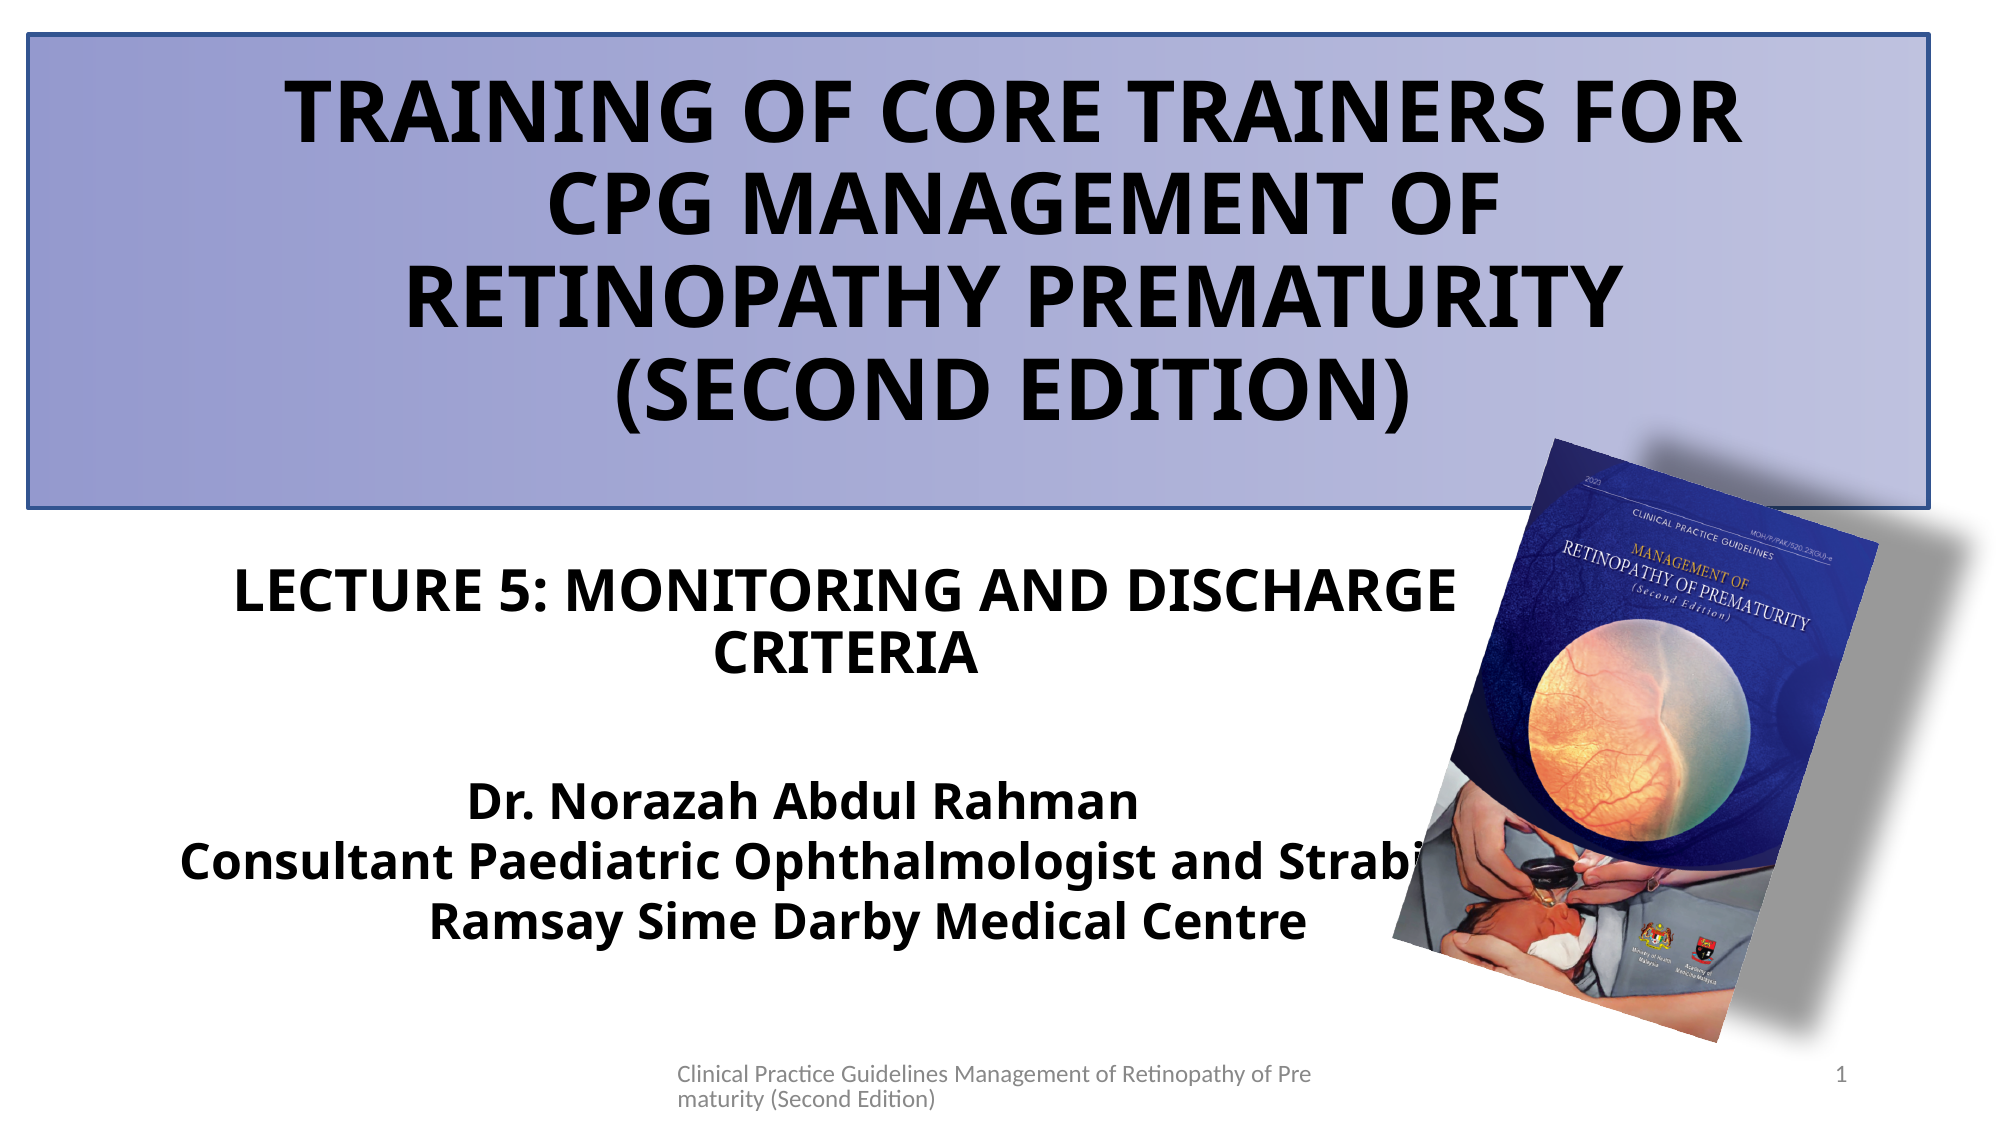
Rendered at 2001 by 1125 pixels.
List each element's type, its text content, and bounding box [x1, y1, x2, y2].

text_box TRAINING OF CORE TRAINERS FOR CPG MANAGEMENT OF RETINOPATHY PREMATURITY (SECOND EDITION) [263, 55, 1764, 447]
text_box [26, 32, 1931, 510]
slide_number 1 [1412, 1042, 1863, 1103]
title LECTURE 5: MONITORING AND DISCHARGE CRITERIA [210, 591, 1458, 695]
subtitle Dr. Norazah Abdul Rahman Consultant Paediatric Ophthalmologist and Strabismus Ramsay Sime Darby Medical Centre [121, 701, 1458, 974]
picture [1392, 439, 1879, 1042]
footer Clinical Practice Guidelines Management of Retinopathy of Prematurity (Second Edition) [662, 1042, 1338, 1103]
